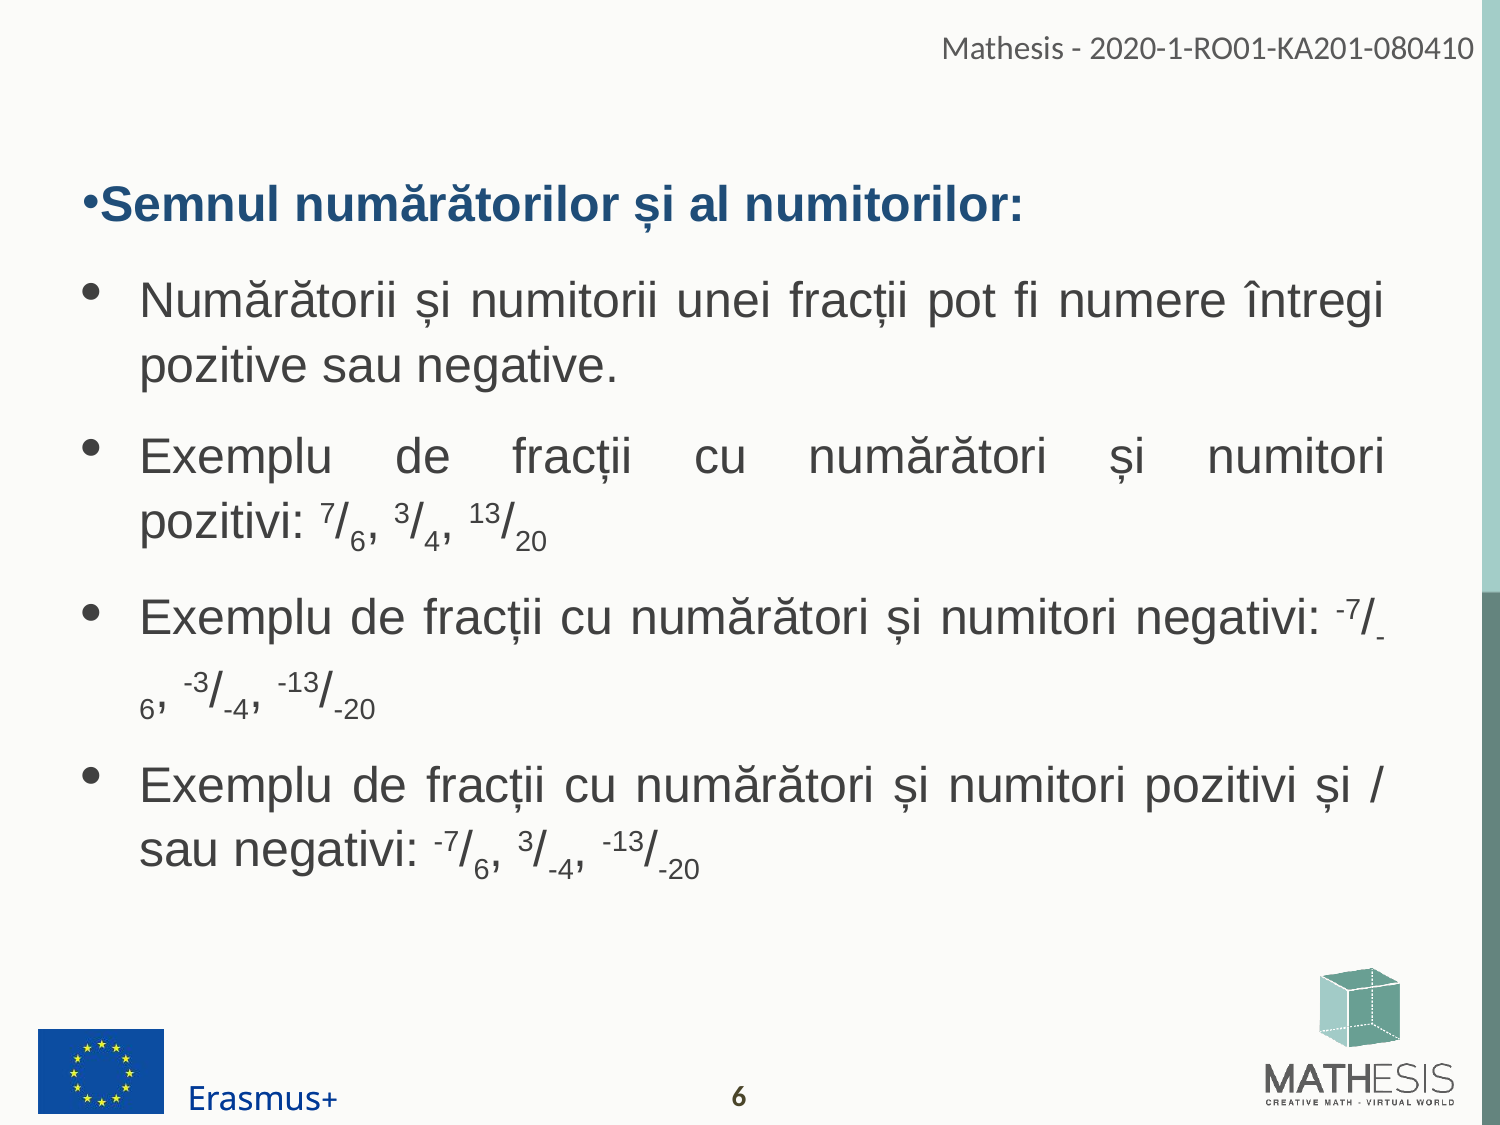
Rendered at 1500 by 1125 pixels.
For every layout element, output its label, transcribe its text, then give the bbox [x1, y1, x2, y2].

picture [38, 1029, 164, 1114]
list Semnul numărătorilor și al numitorilor: Numărătorii și numitorii unei fracții pot fi numere întregi pozitive sau negative. Exemplu de fracții cu numărători și numitori pozitivi: 7/6, 3/4, 13/20 Exemplu de fracții cu numărători și numitori negativi: -7/-6, -3/-4, -13/-20 Exemplu de fracții cu numărători și numitori pozitivi și / sau negativi: -7/6, 3/-4, -13/-20 [68, 160, 1418, 903]
